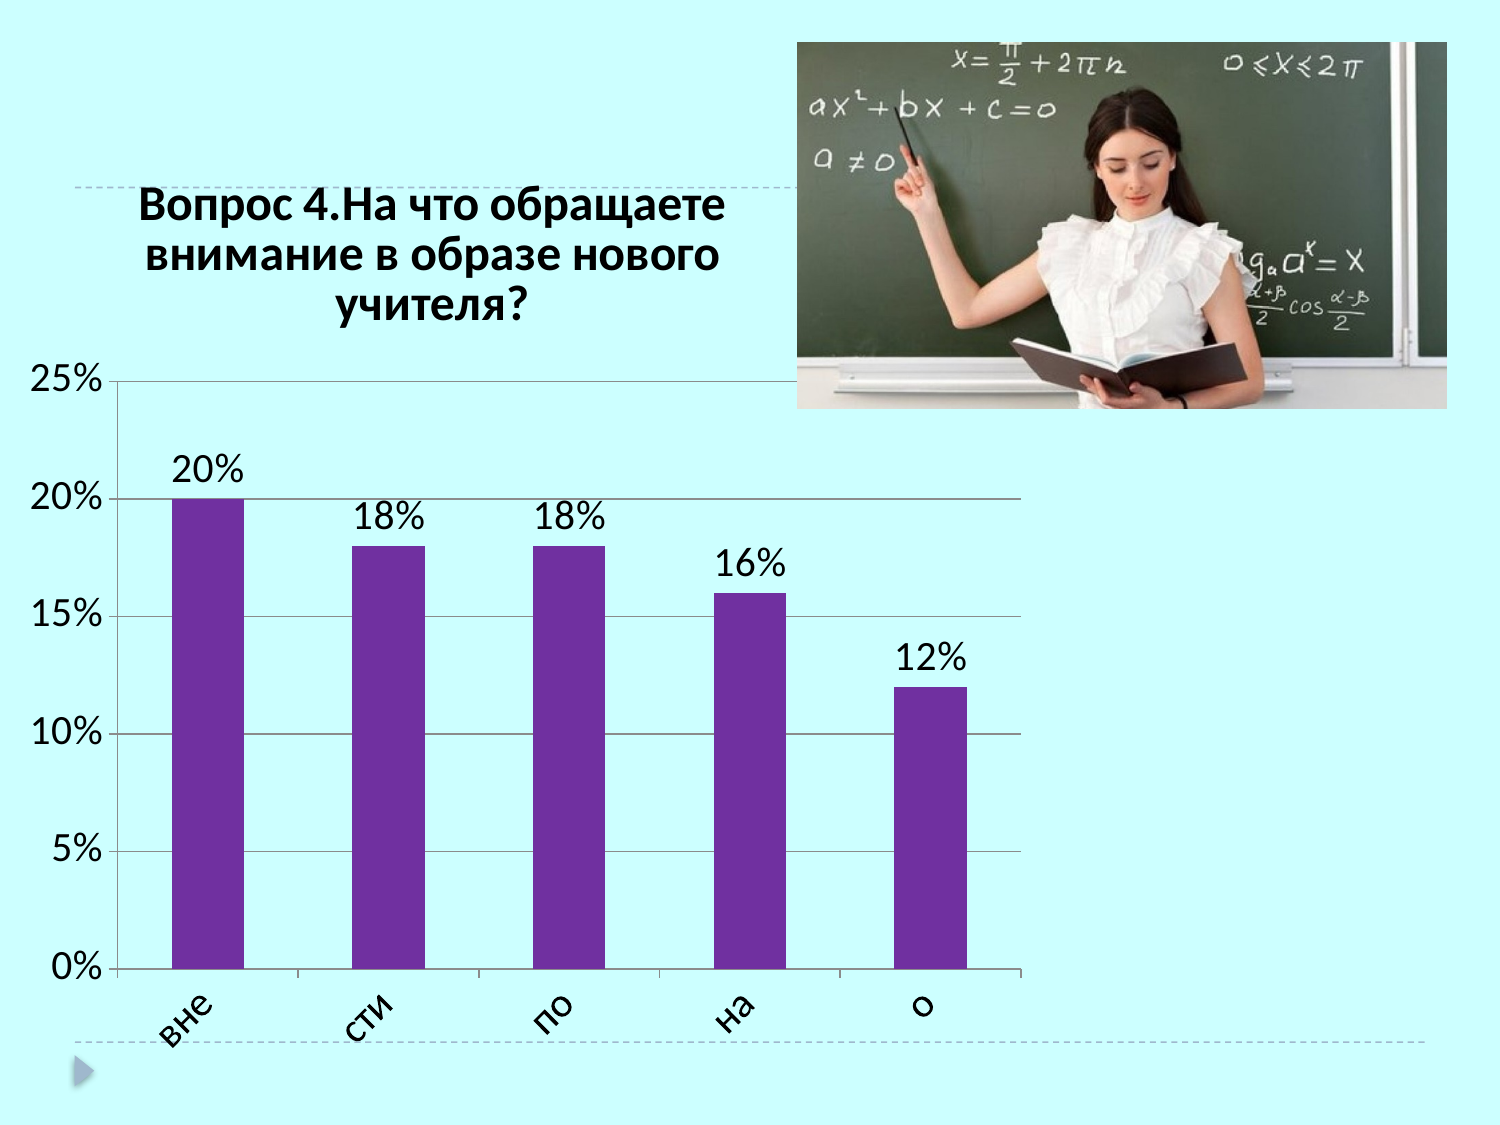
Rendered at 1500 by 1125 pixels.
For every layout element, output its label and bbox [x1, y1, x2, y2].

chart [29, 148, 1022, 1059]
picture [796, 42, 1447, 410]
